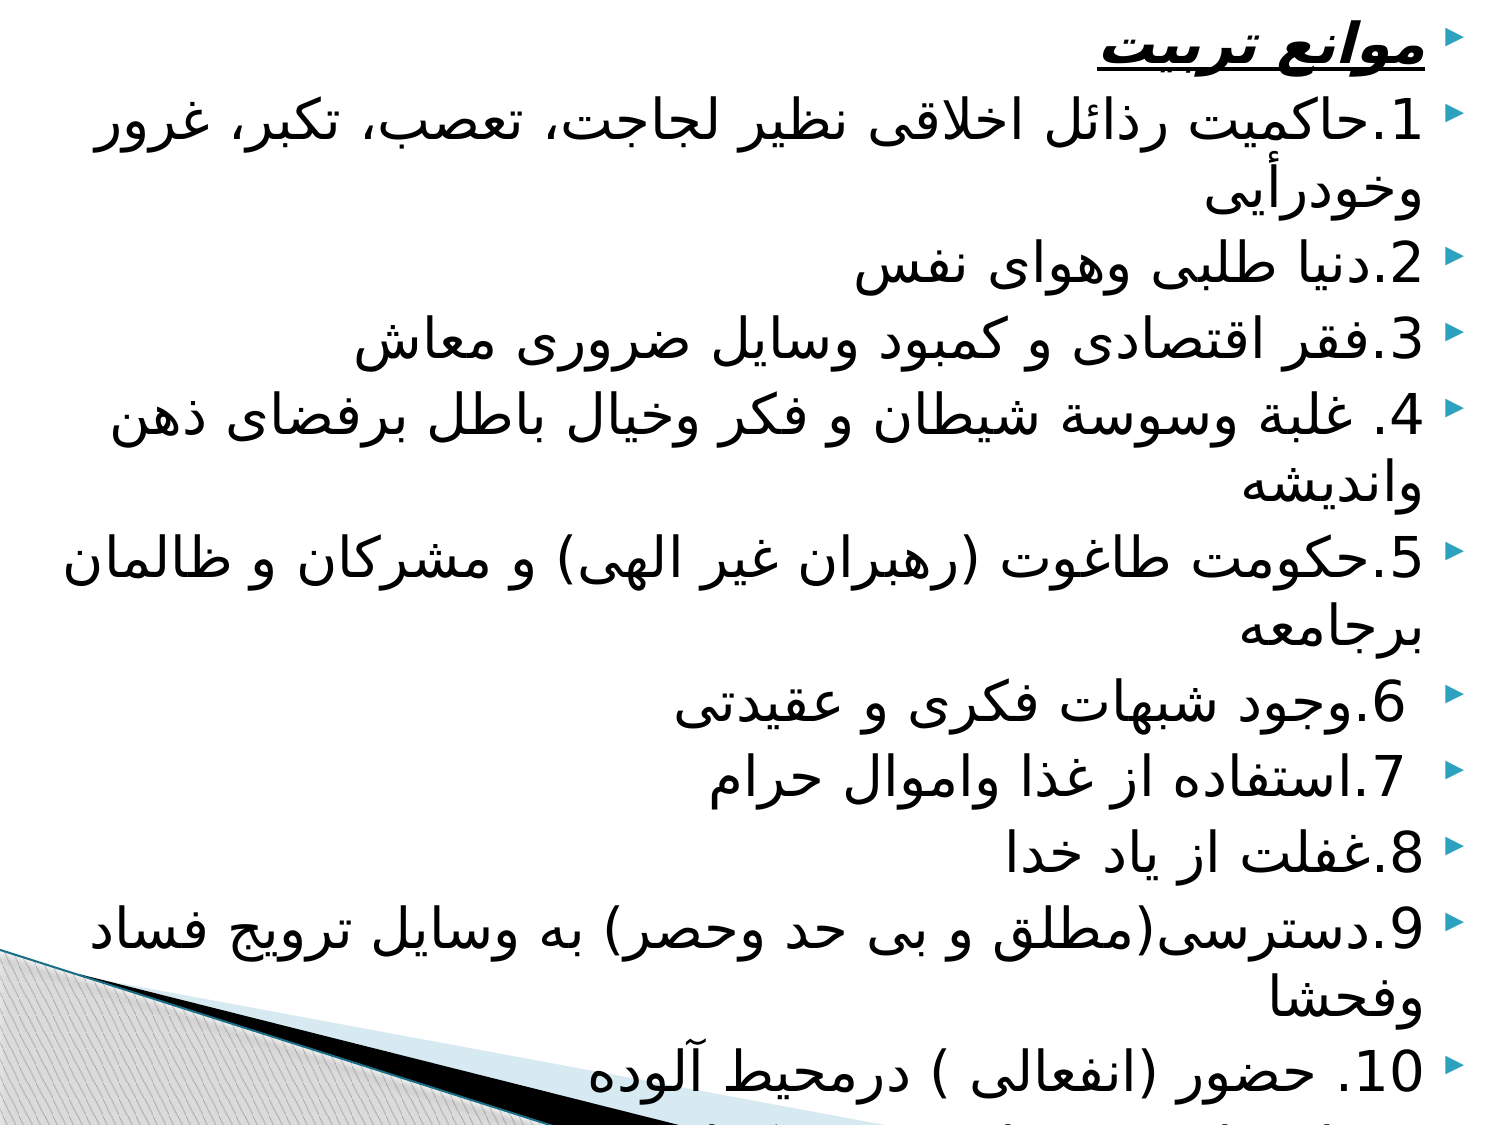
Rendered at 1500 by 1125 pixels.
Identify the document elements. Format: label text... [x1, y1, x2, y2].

list موانع تربیت 1.حاکميت رذائل اخلاقی نظير لجاجت، تعصب، تکبر، غرور وخودرأيی 2.دنيا طلبی وهوای نفس 3.فقر اقتصادی و کمبود وسايل ضروری معاش 4. غلبة وسوسة شيطان و فکر وخيال باطل برفضای ذهن وانديشه 5.حکومت طاغوت (رهبران غير الهی) و مشرکان و ظالمان برجامعه 6.وجود شبهات فکری و عقيدتی 7.استفاده از غذا واموال حرام 8.غفلت از ياد خدا 9.دسترسی(مطلق و بی حد وحصر) به وسايل ترويج فساد وفحشا 10. حضور (انفعالی ) درمحیط آلوده 11.احساس بی نیازی وخود کفایی [0, 0, 1500, 1125]
